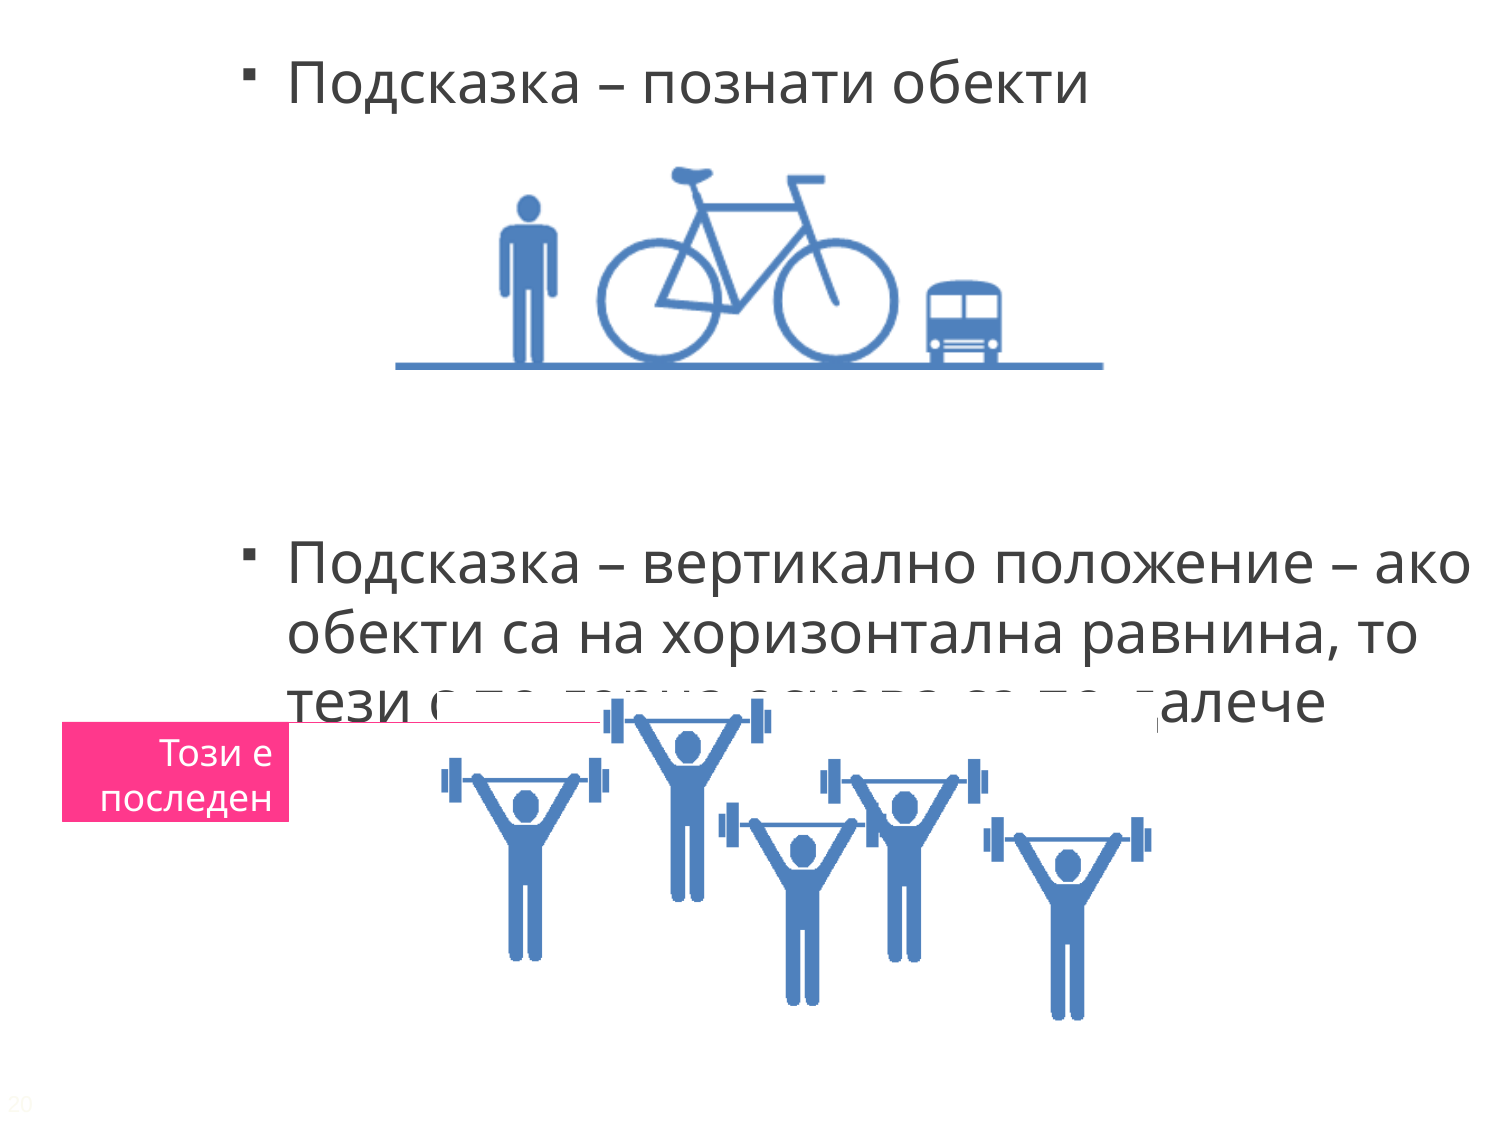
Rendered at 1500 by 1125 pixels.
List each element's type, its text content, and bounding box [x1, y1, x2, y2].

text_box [62, 721, 601, 822]
list Подсказка – познати обекти Подсказка – вертикално положение – ако обекти са на хоризонтална равнина, то тези с по-горна основа са по-далече [150, 37, 1488, 1113]
picture [437, 691, 1157, 1026]
picture [394, 162, 1106, 370]
